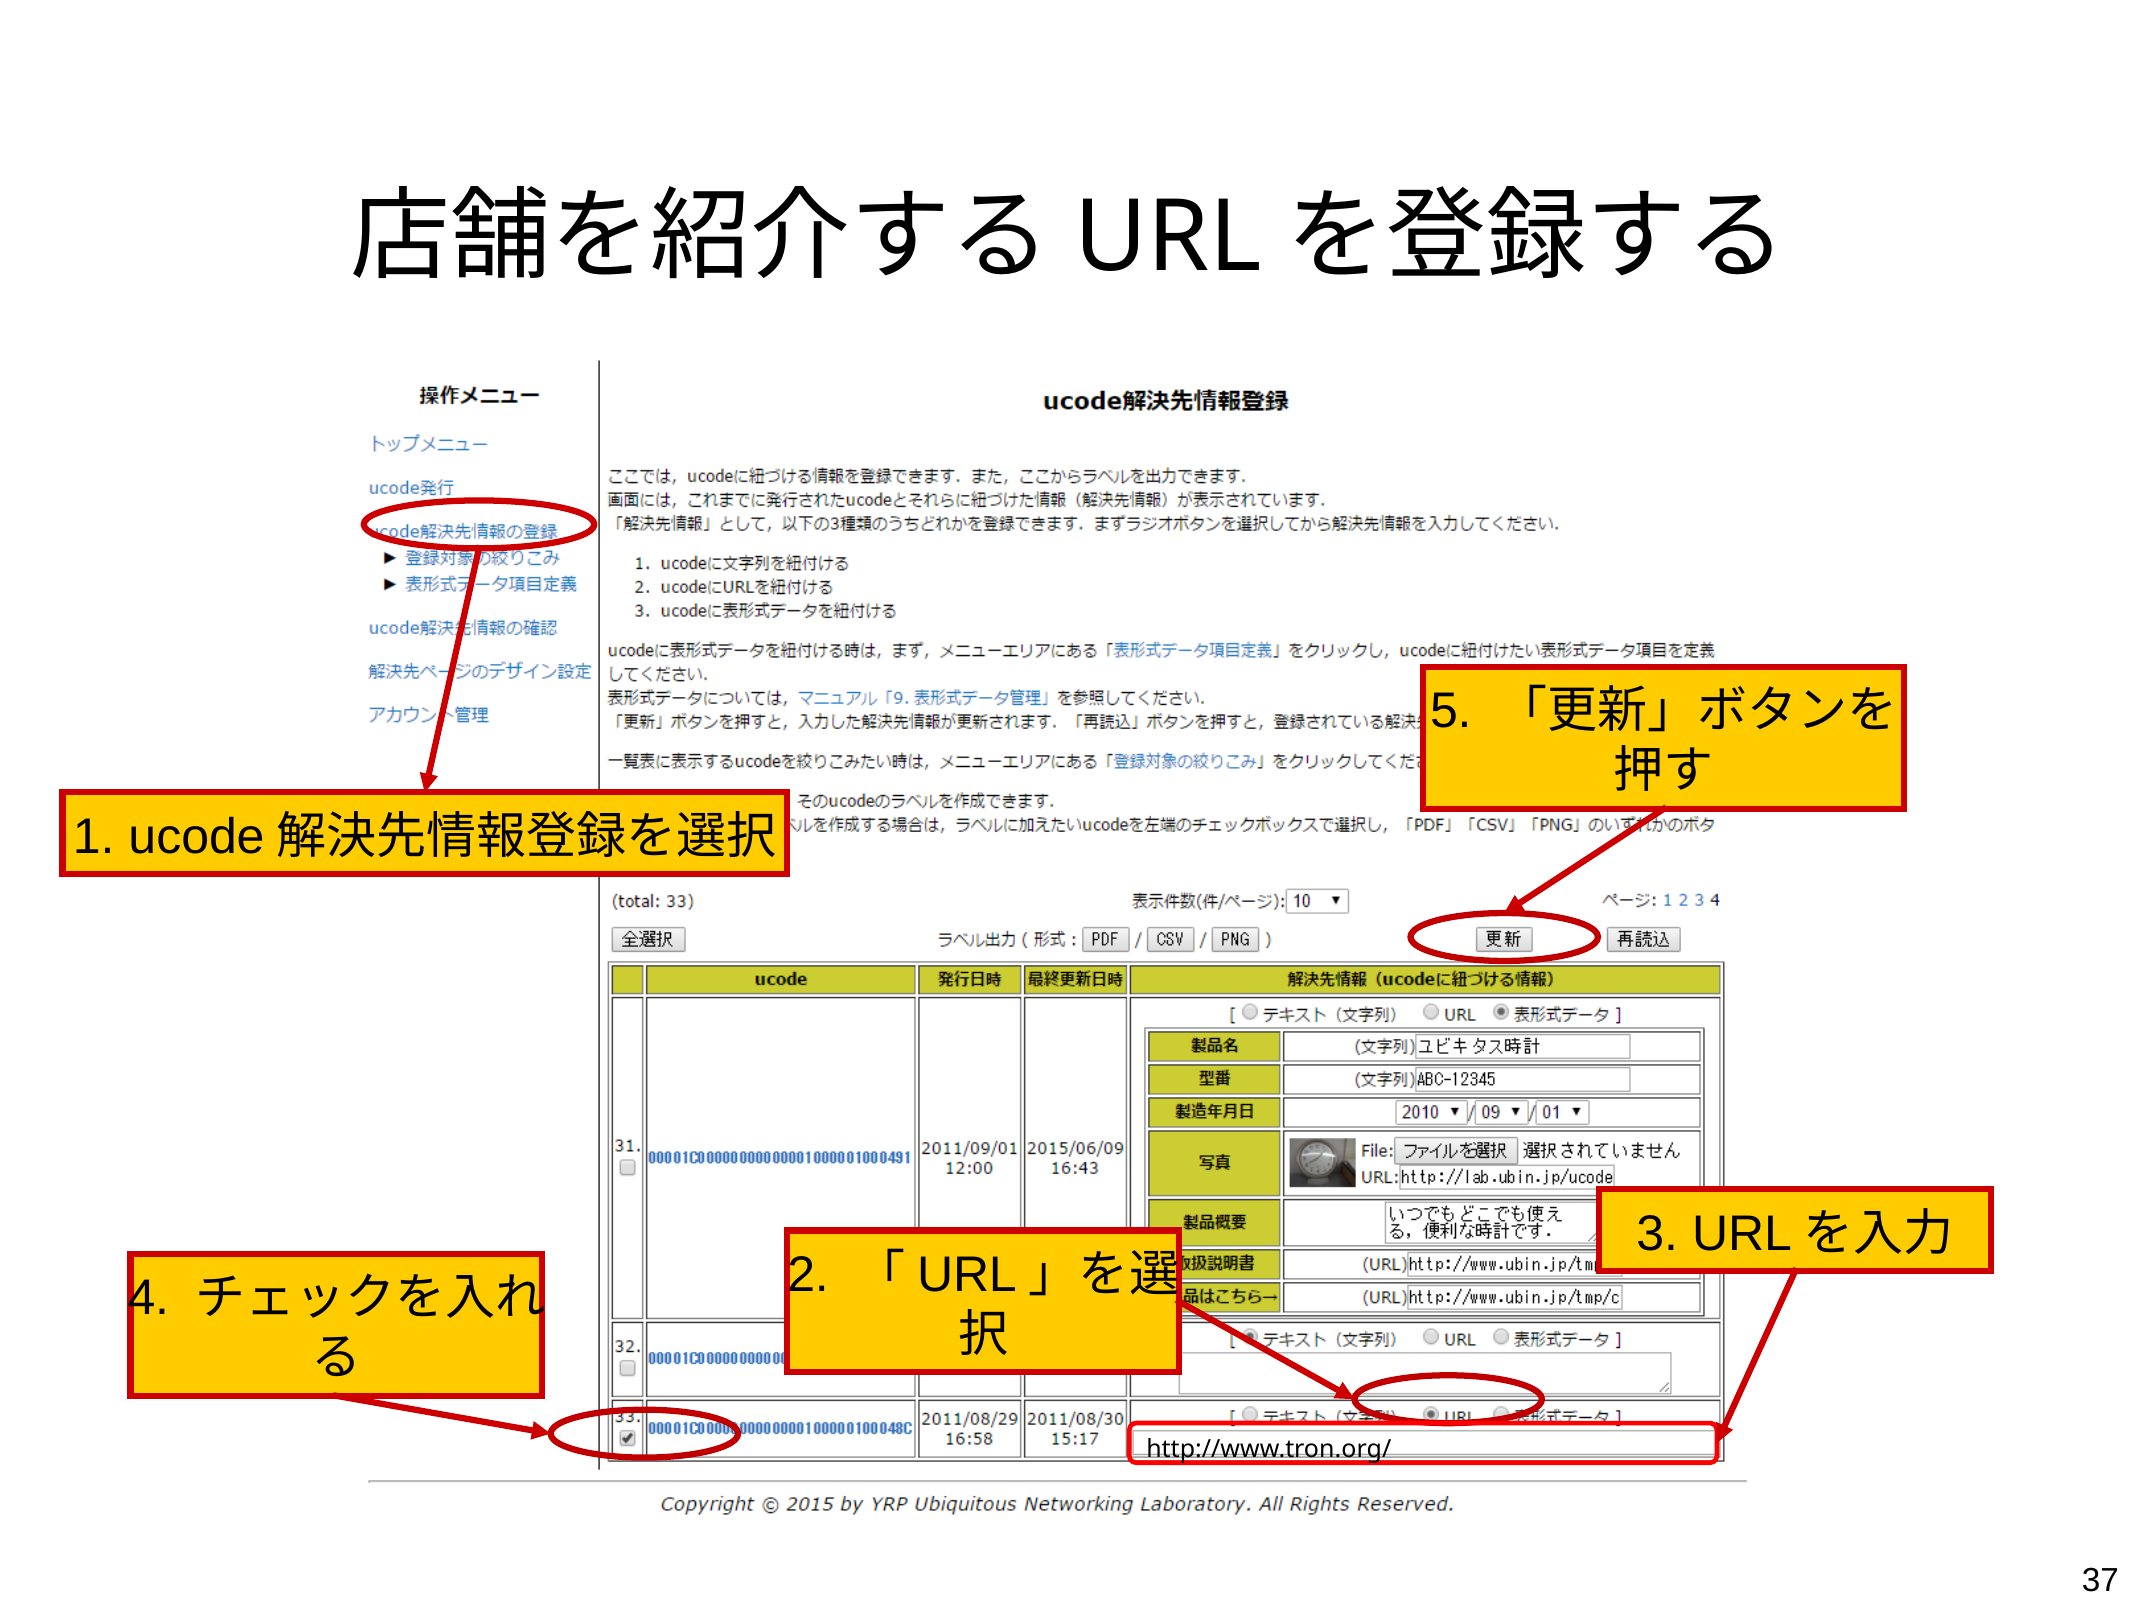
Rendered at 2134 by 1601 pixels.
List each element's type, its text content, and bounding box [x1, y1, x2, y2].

slide_number 37 [1635, 1549, 2134, 1601]
text_box 1. ucode解決先情報登録を選択 [62, 792, 361, 875]
text_box 5. 「更新」ボタンを押す [1760, 667, 1905, 809]
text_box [424, 548, 480, 793]
picture [366, 353, 1755, 1521]
text_box 4. チェックを入れる [130, 1253, 361, 1396]
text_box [1716, 1271, 1796, 1444]
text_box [336, 1336, 551, 1434]
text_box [1178, 1271, 1355, 1400]
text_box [1503, 749, 1664, 914]
title 店舗を紹介するURLを登録する [62, 107, 2075, 355]
text_box 3. URLを入力 [1760, 1189, 1991, 1271]
